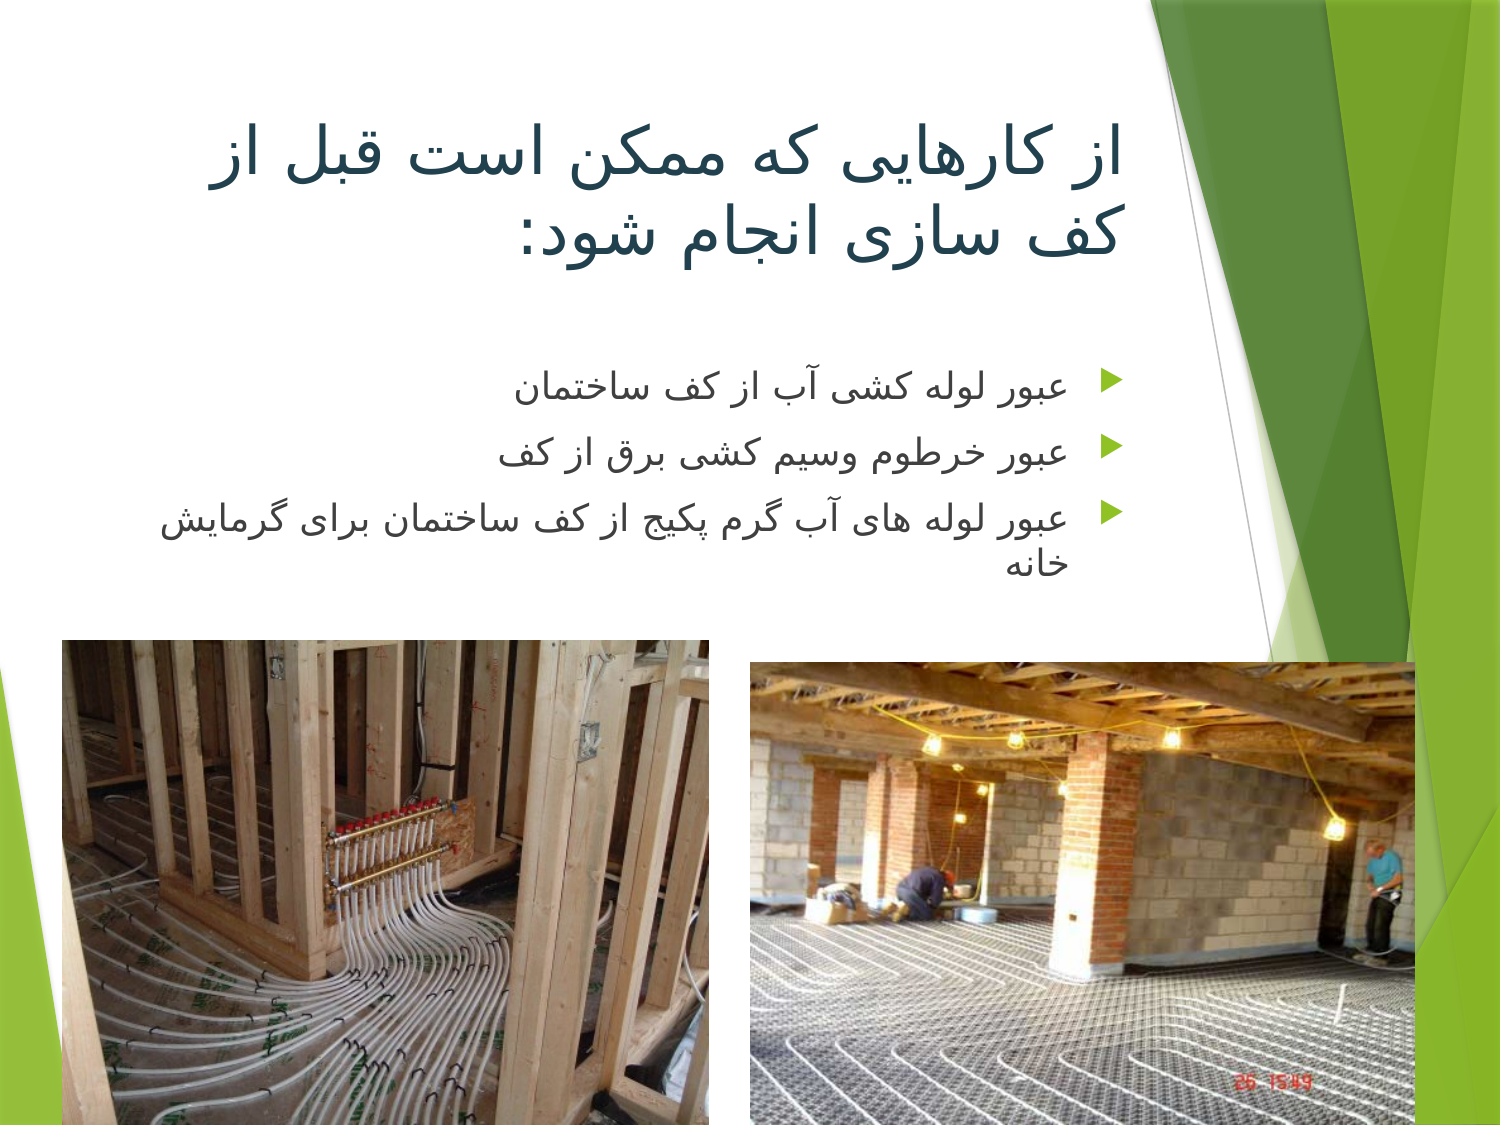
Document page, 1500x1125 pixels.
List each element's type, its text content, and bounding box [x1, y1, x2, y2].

list عبور لوله کشی آب از کف ساختمان عبور خرطوم وسیم کشی برق از کف عبور لوله های آب گرم پکیج از کف ساختمان برای گرمایش خانه [99, 354, 1142, 992]
picture [61, 640, 709, 1125]
title از کارهایی که ممکن است قبل از کف سازی انجام شود: [99, 99, 1142, 317]
picture [749, 661, 1416, 1125]
